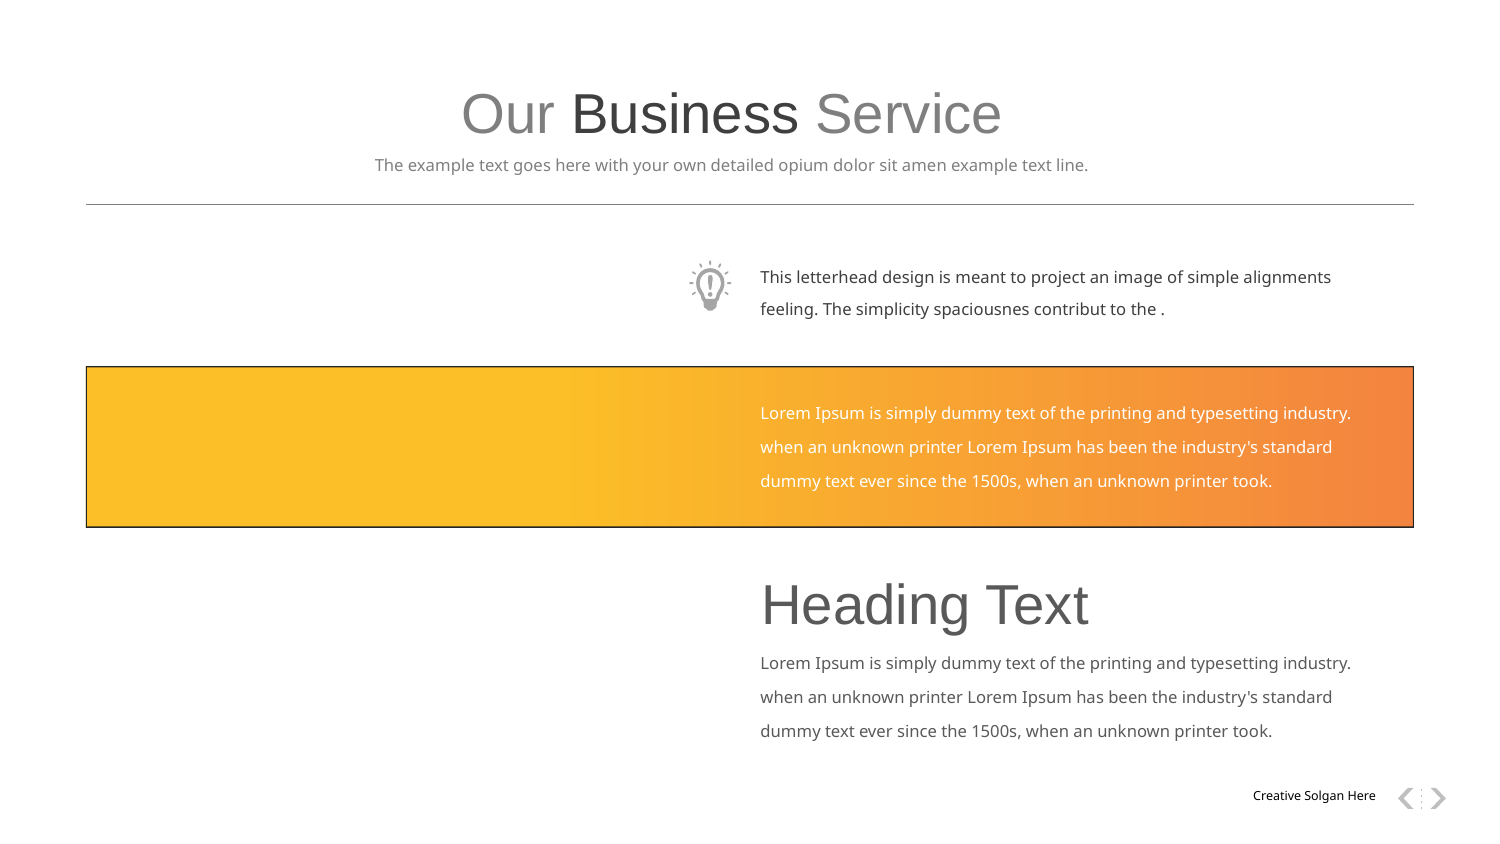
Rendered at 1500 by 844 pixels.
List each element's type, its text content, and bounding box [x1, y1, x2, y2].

text_box Lorem Ipsum is simply dummy text of the printing and typesetting industry. when an unknown printer Lorem Ipsum has been the industry's standard dummy text ever since the 1500s, when an unknown printer took. [760, 651, 1360, 729]
text_box Our Business Service [401, 71, 1064, 149]
text_box [85, 366, 130, 528]
text_box [638, 366, 1414, 528]
text_box This letterhead design is meant to project an image of simple alignments feeling. The simplicity spaciousnes contribut to the . [760, 255, 1386, 318]
picture [135, 228, 635, 844]
text_box The example text goes here with your own detailed opium dolor sit amen example text line. [335, 149, 1129, 180]
text_box Heading Text [749, 563, 1129, 643]
text_box Lorem Ipsum is simply dummy text of the printing and typesetting industry. when an unknown printer Lorem Ipsum has been the industry's standard dummy text ever since the 1500s, when an unknown printer took. [760, 401, 1360, 479]
text_box [696, 268, 725, 311]
